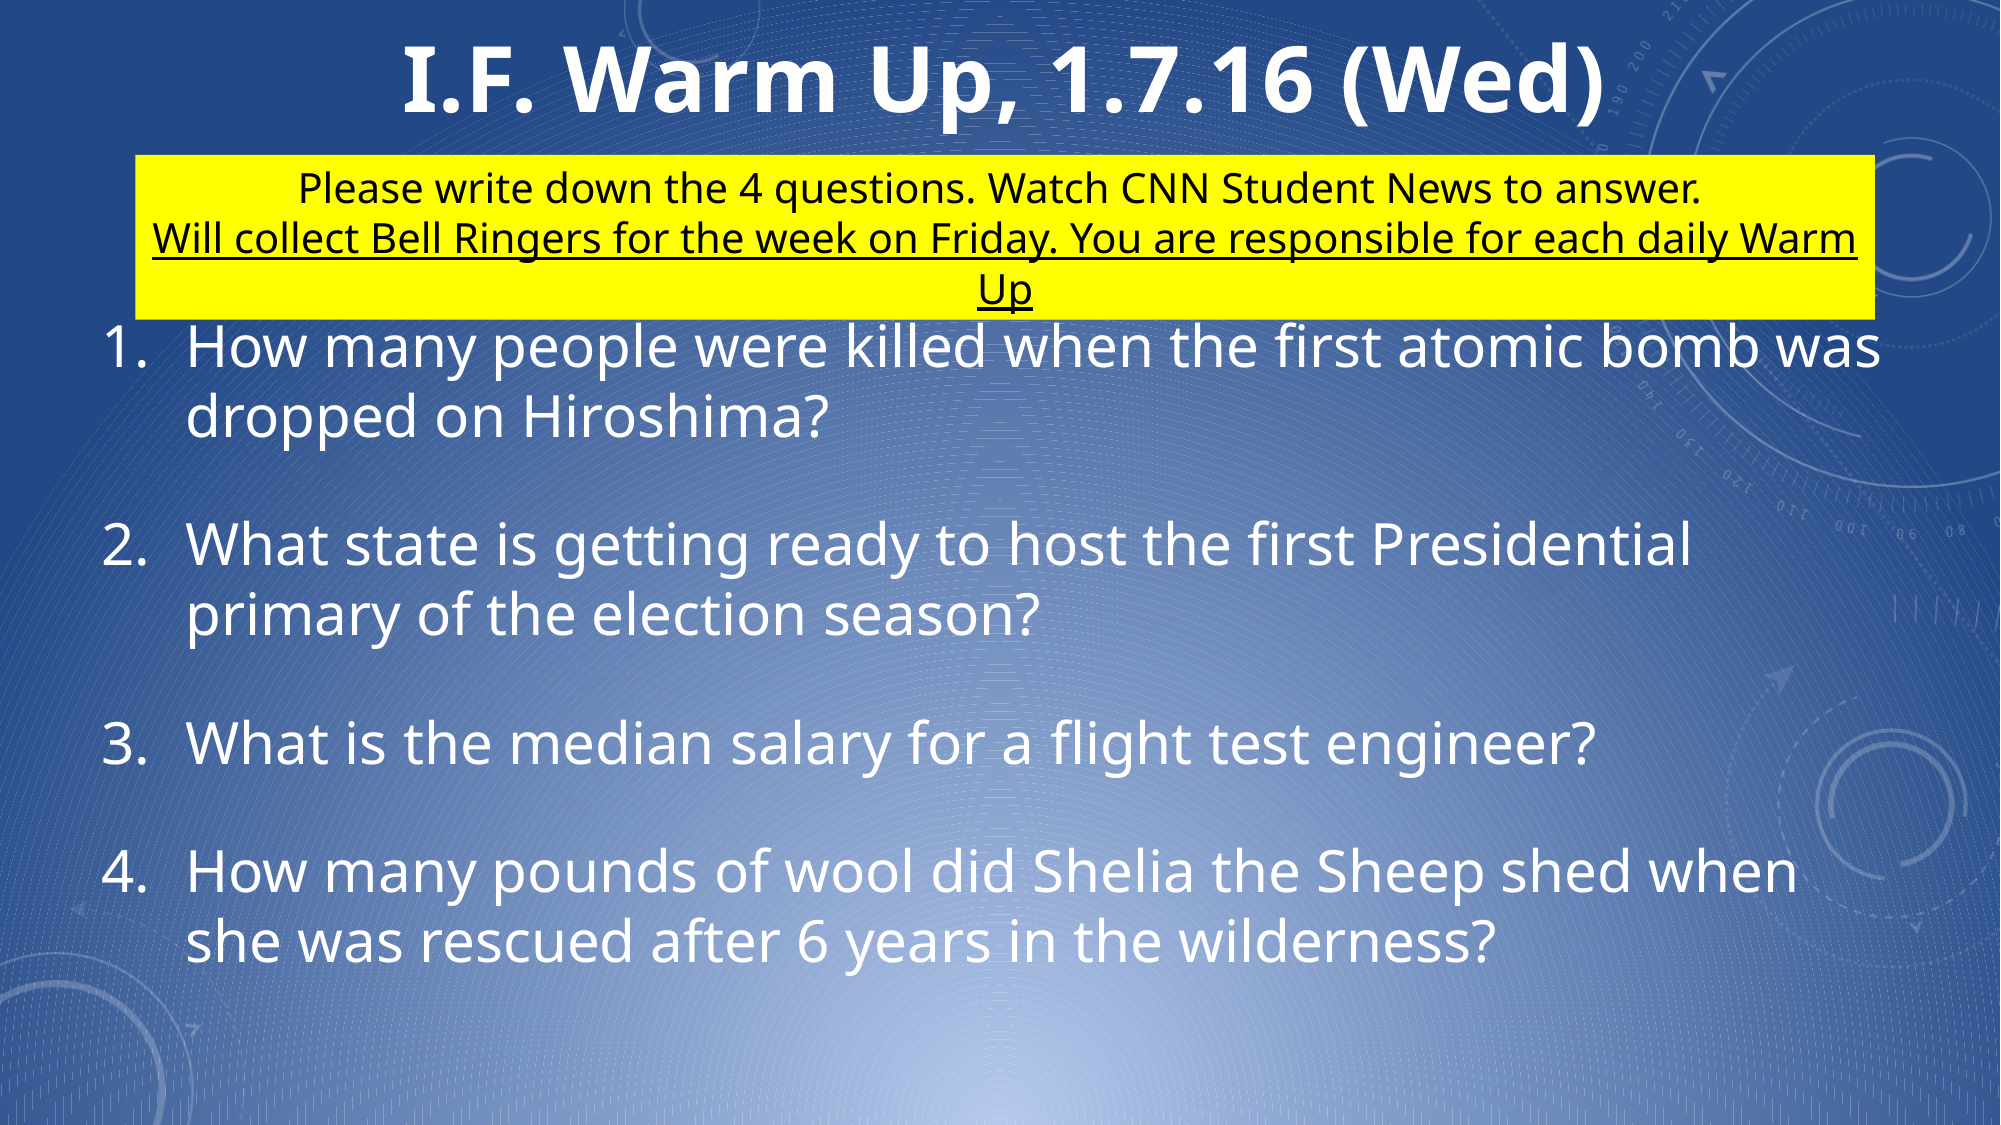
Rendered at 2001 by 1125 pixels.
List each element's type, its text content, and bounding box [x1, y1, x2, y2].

text_box How many people were killed when the first atomic bomb was dropped on Hiroshima? What state is getting ready to host the first Presidential primary of the election season? What is the median salary for a flight test engineer? How many pounds of wool did Shelia the Sheep shed when she was rescued after 6 years in the wilderness? [24, 301, 1963, 982]
text_box I.F. Warm Up, 1.7.16 (Wed) [135, 13, 1875, 139]
picture [0, 0, 2000, 1125]
text_box Please write down the 4 questions. Watch CNN Student News to answer. Will collect Bell Ringers for the week on Friday. You are responsible for each daily Warm Up [135, 154, 1875, 301]
